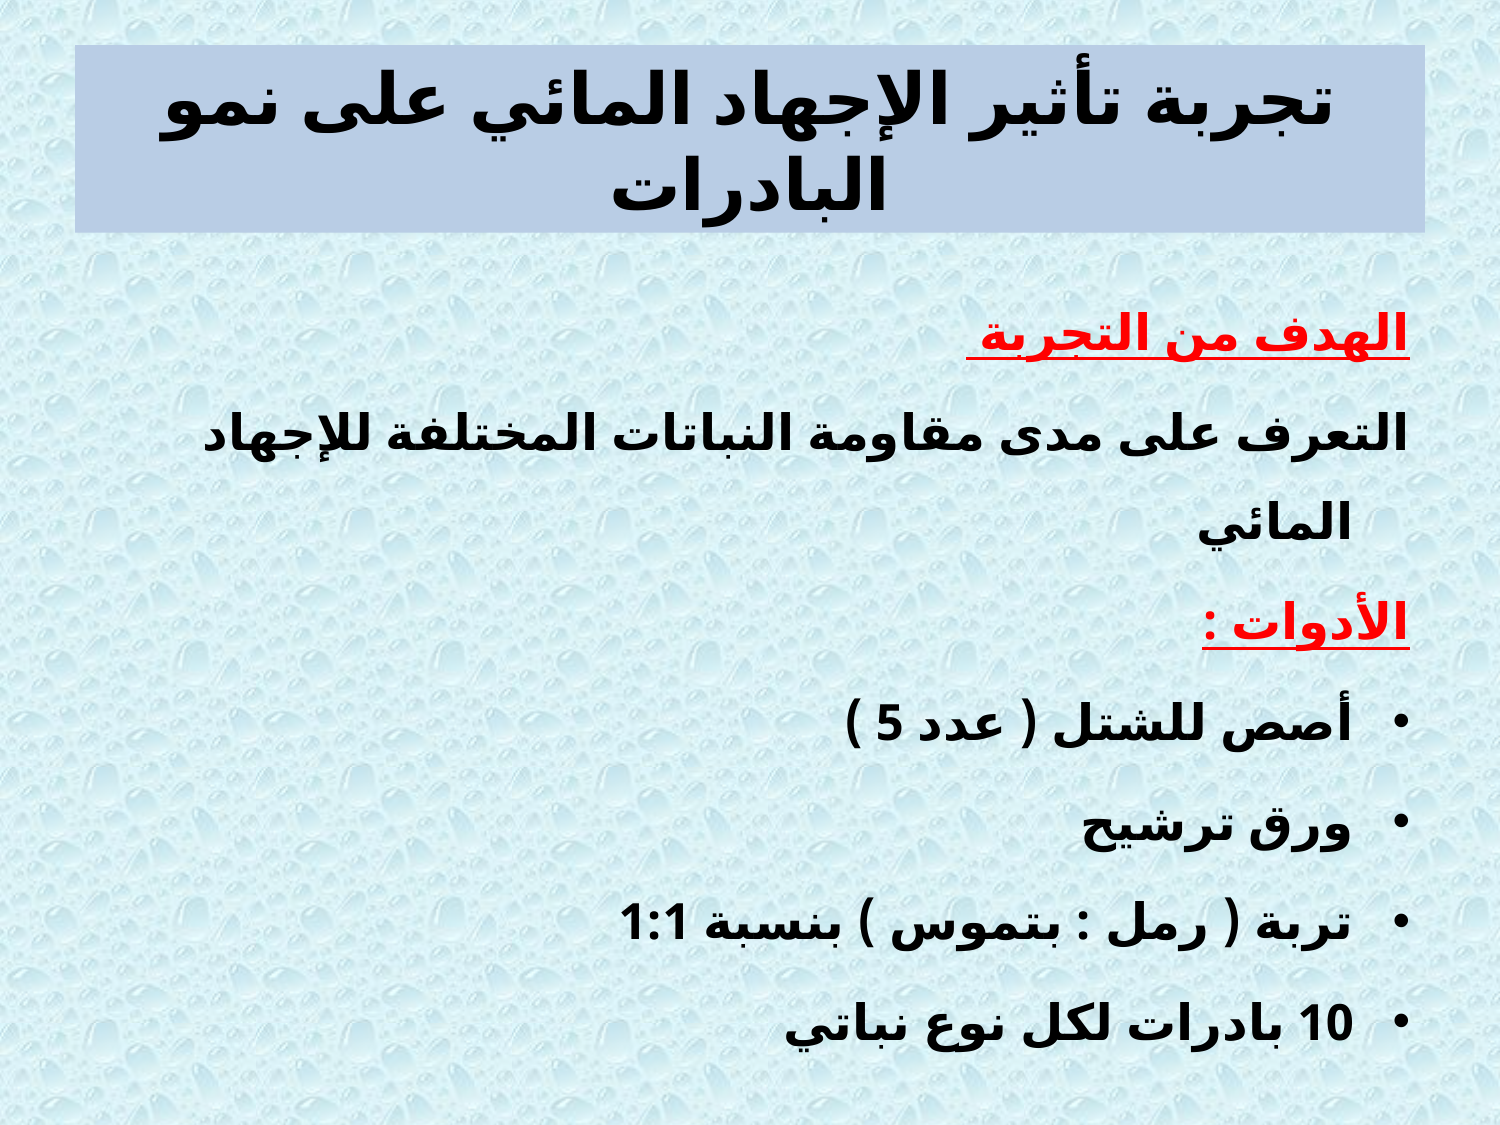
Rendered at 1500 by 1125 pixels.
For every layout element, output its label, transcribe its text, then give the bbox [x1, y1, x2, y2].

title تجربة تأثير الإجهاد المائي على نمو البادرات [75, 45, 1425, 233]
list الهدف من التجربة التعرف على مدى مقاومة النباتات المختلفة للإجهاد المائي الأدوات : أصص للشتل ( عدد 5 ) ورق ترشيح تربة ( رمل : بتموس ) بنسبة 1:1 10 بادرات لكل نوع نباتي [75, 262, 1425, 1005]
